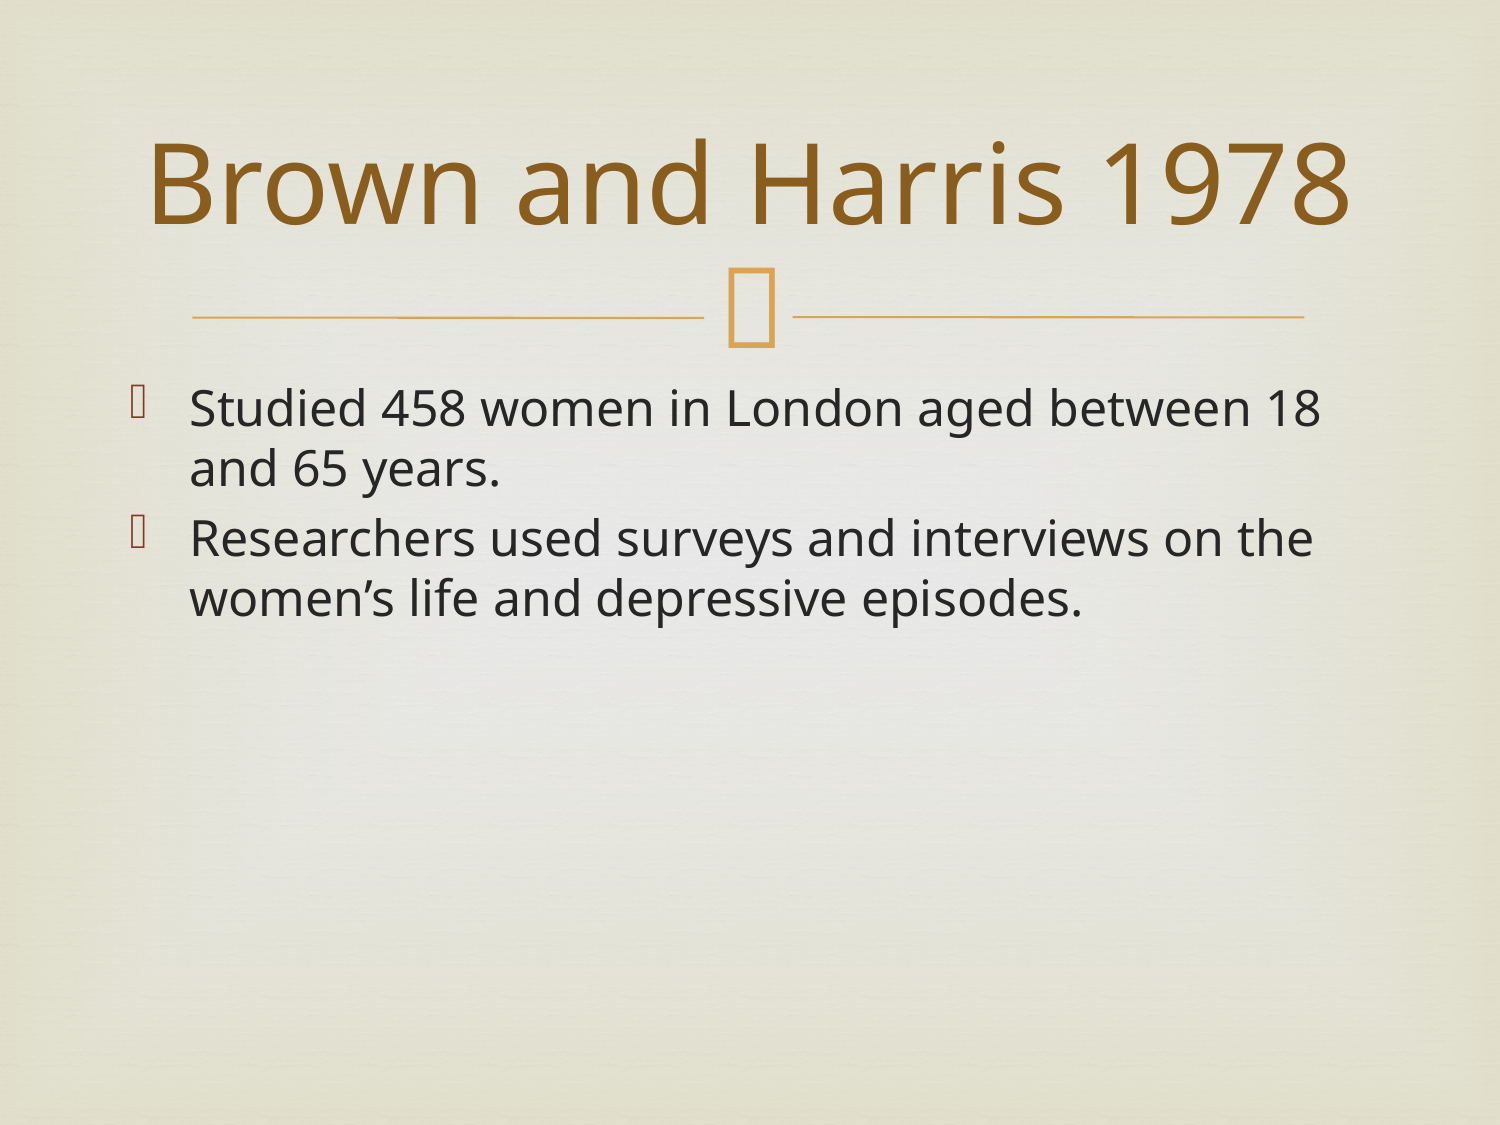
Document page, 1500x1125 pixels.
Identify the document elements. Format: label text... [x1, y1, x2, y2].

list Studied 458 women in London aged between 18 and 65 years. Researchers used surveys and interviews on the women’s life and depressive episodes. [114, 368, 1386, 1005]
title Brown and Harris 1978 [112, 93, 1386, 267]
